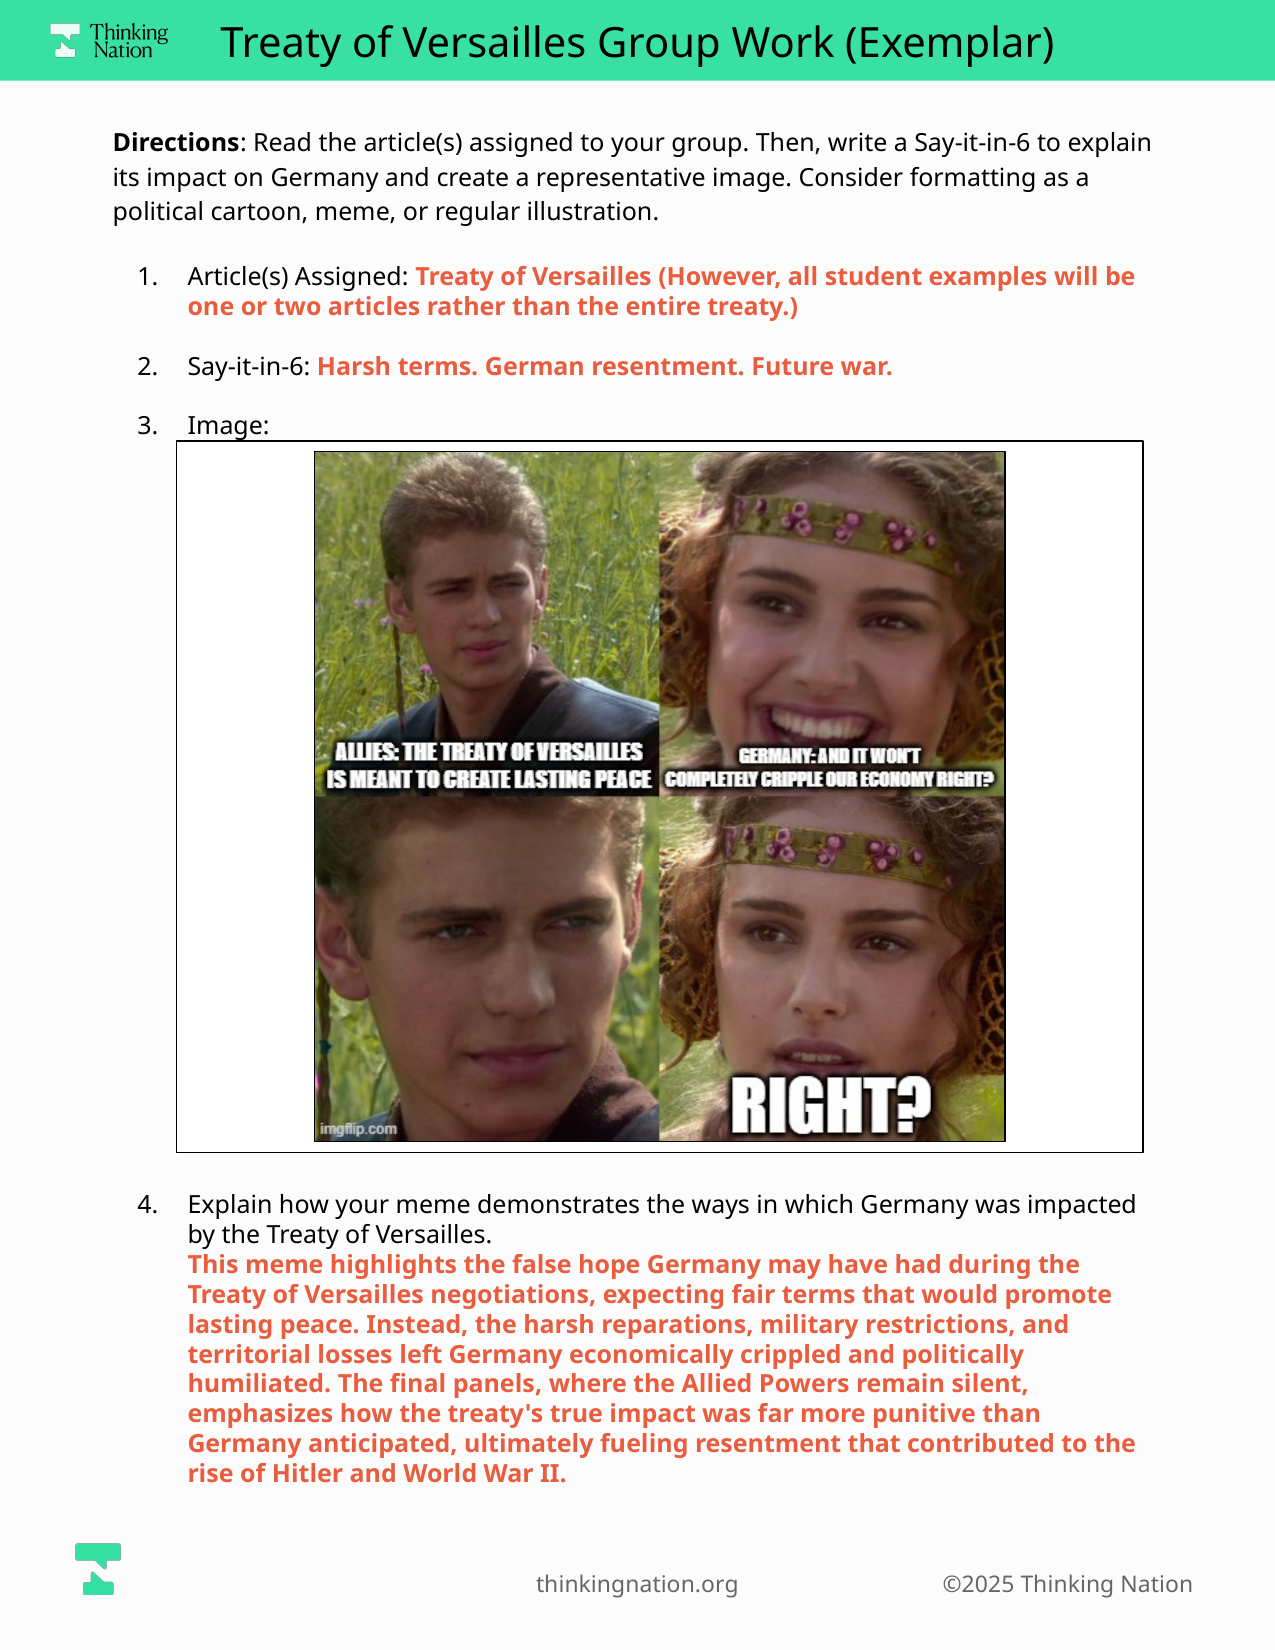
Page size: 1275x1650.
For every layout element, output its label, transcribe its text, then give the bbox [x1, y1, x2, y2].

picture [36, 12, 172, 69]
text_box thinkingnation.org [486, 1553, 789, 1605]
picture [315, 452, 1005, 1142]
text_box ©2025 Thinking Nation [907, 1553, 1210, 1605]
picture [62, 1533, 134, 1605]
text_box [176, 440, 1143, 1153]
text_box Treaty of Versailles Group Work (Exemplar) [0, 0, 1275, 81]
text_box Directions: Read the article(s) assigned to your group. Then, write a Say-it-in-6 to explain its impact on Germany and create a representative image. Consider formatting as a political cartoon, meme, or regular illustration. Article(s) Assigned: Treaty of Versailles (However, all student examples will be one or two articles rather than the entire treaty.) Say-it-in-6: Harsh terms. German resentment. Future war. Image: Explain how your meme demonstrates the ways in which Germany was impacted by the Treaty of Versailles. This meme highlights the false hope Germany may have had during the Treaty of Versailles negotiations, expecting fair terms that would promote lasting peace. Instead, the harsh reparations, military restrictions, and territorial losses left Germany economically crippled and politically humiliated. The final panels, where the Allied Powers remain silent, emphasizes how the treaty's true impact was far more punitive than Germany anticipated, ultimately fueling resentment that contributed to the rise of Hitler and World War II. [97, 107, 1178, 1503]
